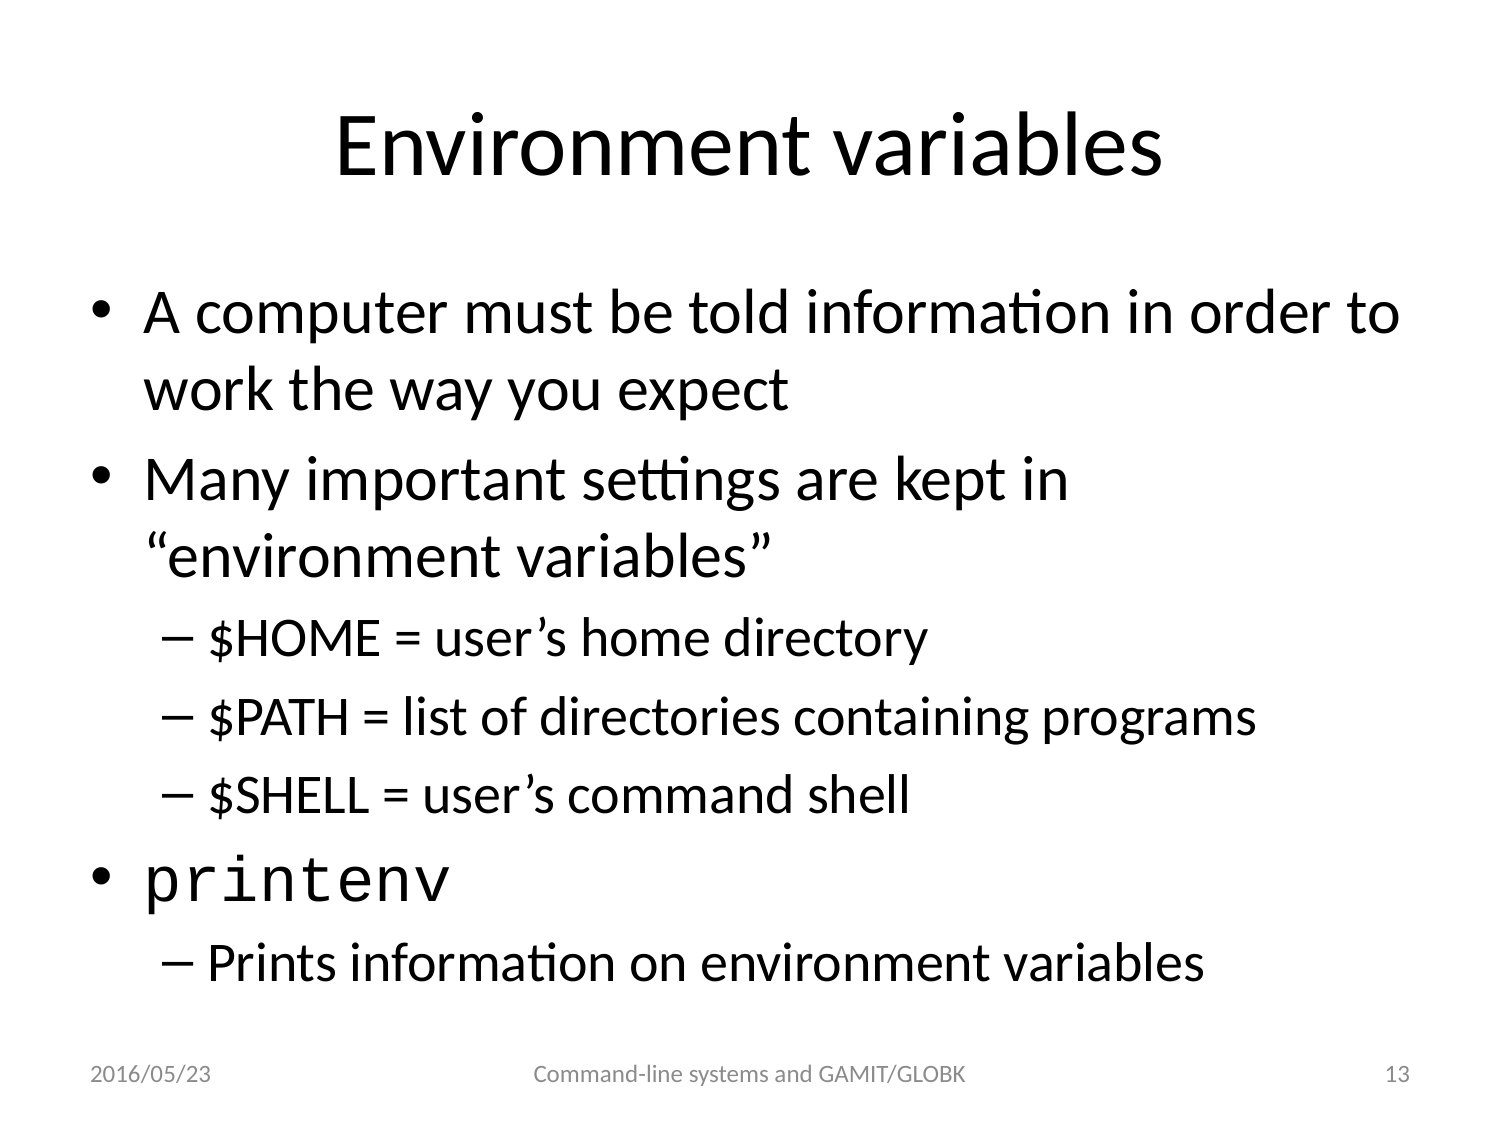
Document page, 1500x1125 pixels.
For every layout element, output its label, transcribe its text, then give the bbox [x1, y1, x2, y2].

slide_number 13 [1074, 1042, 1425, 1103]
list A computer must be told information in order to work the way you expect Many important settings are kept in “environment variables” $HOME = user’s home directory $PATH = list of directories containing programs $SHELL = user’s command shell printenv Prints information on environment variables [75, 262, 1425, 1005]
footer Command-line systems and GAMIT/GLOBK [512, 1042, 988, 1103]
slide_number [75, 1042, 425, 1103]
title Environment variables [75, 45, 1425, 233]
